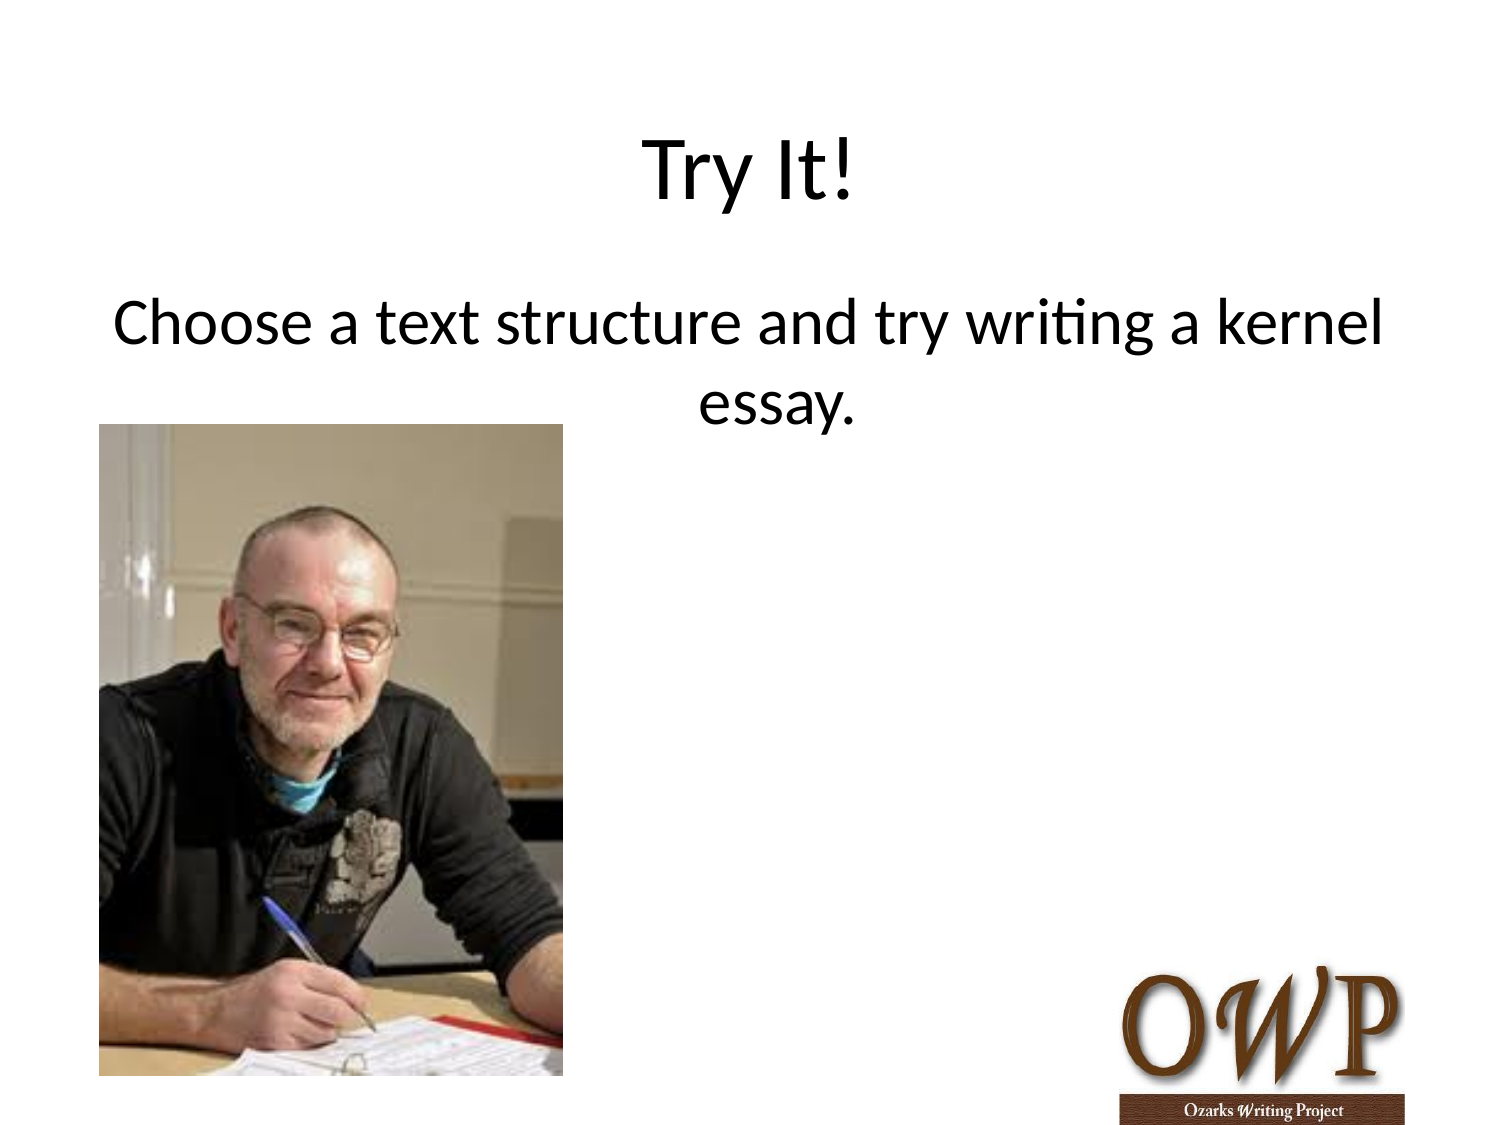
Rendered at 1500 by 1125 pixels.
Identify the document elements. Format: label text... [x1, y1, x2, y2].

title Try It! [75, 45, 1425, 233]
picture [99, 424, 563, 1077]
picture [1119, 957, 1405, 1125]
list Choose a text structure and try writing a kernel essay. [75, 262, 1425, 1078]
